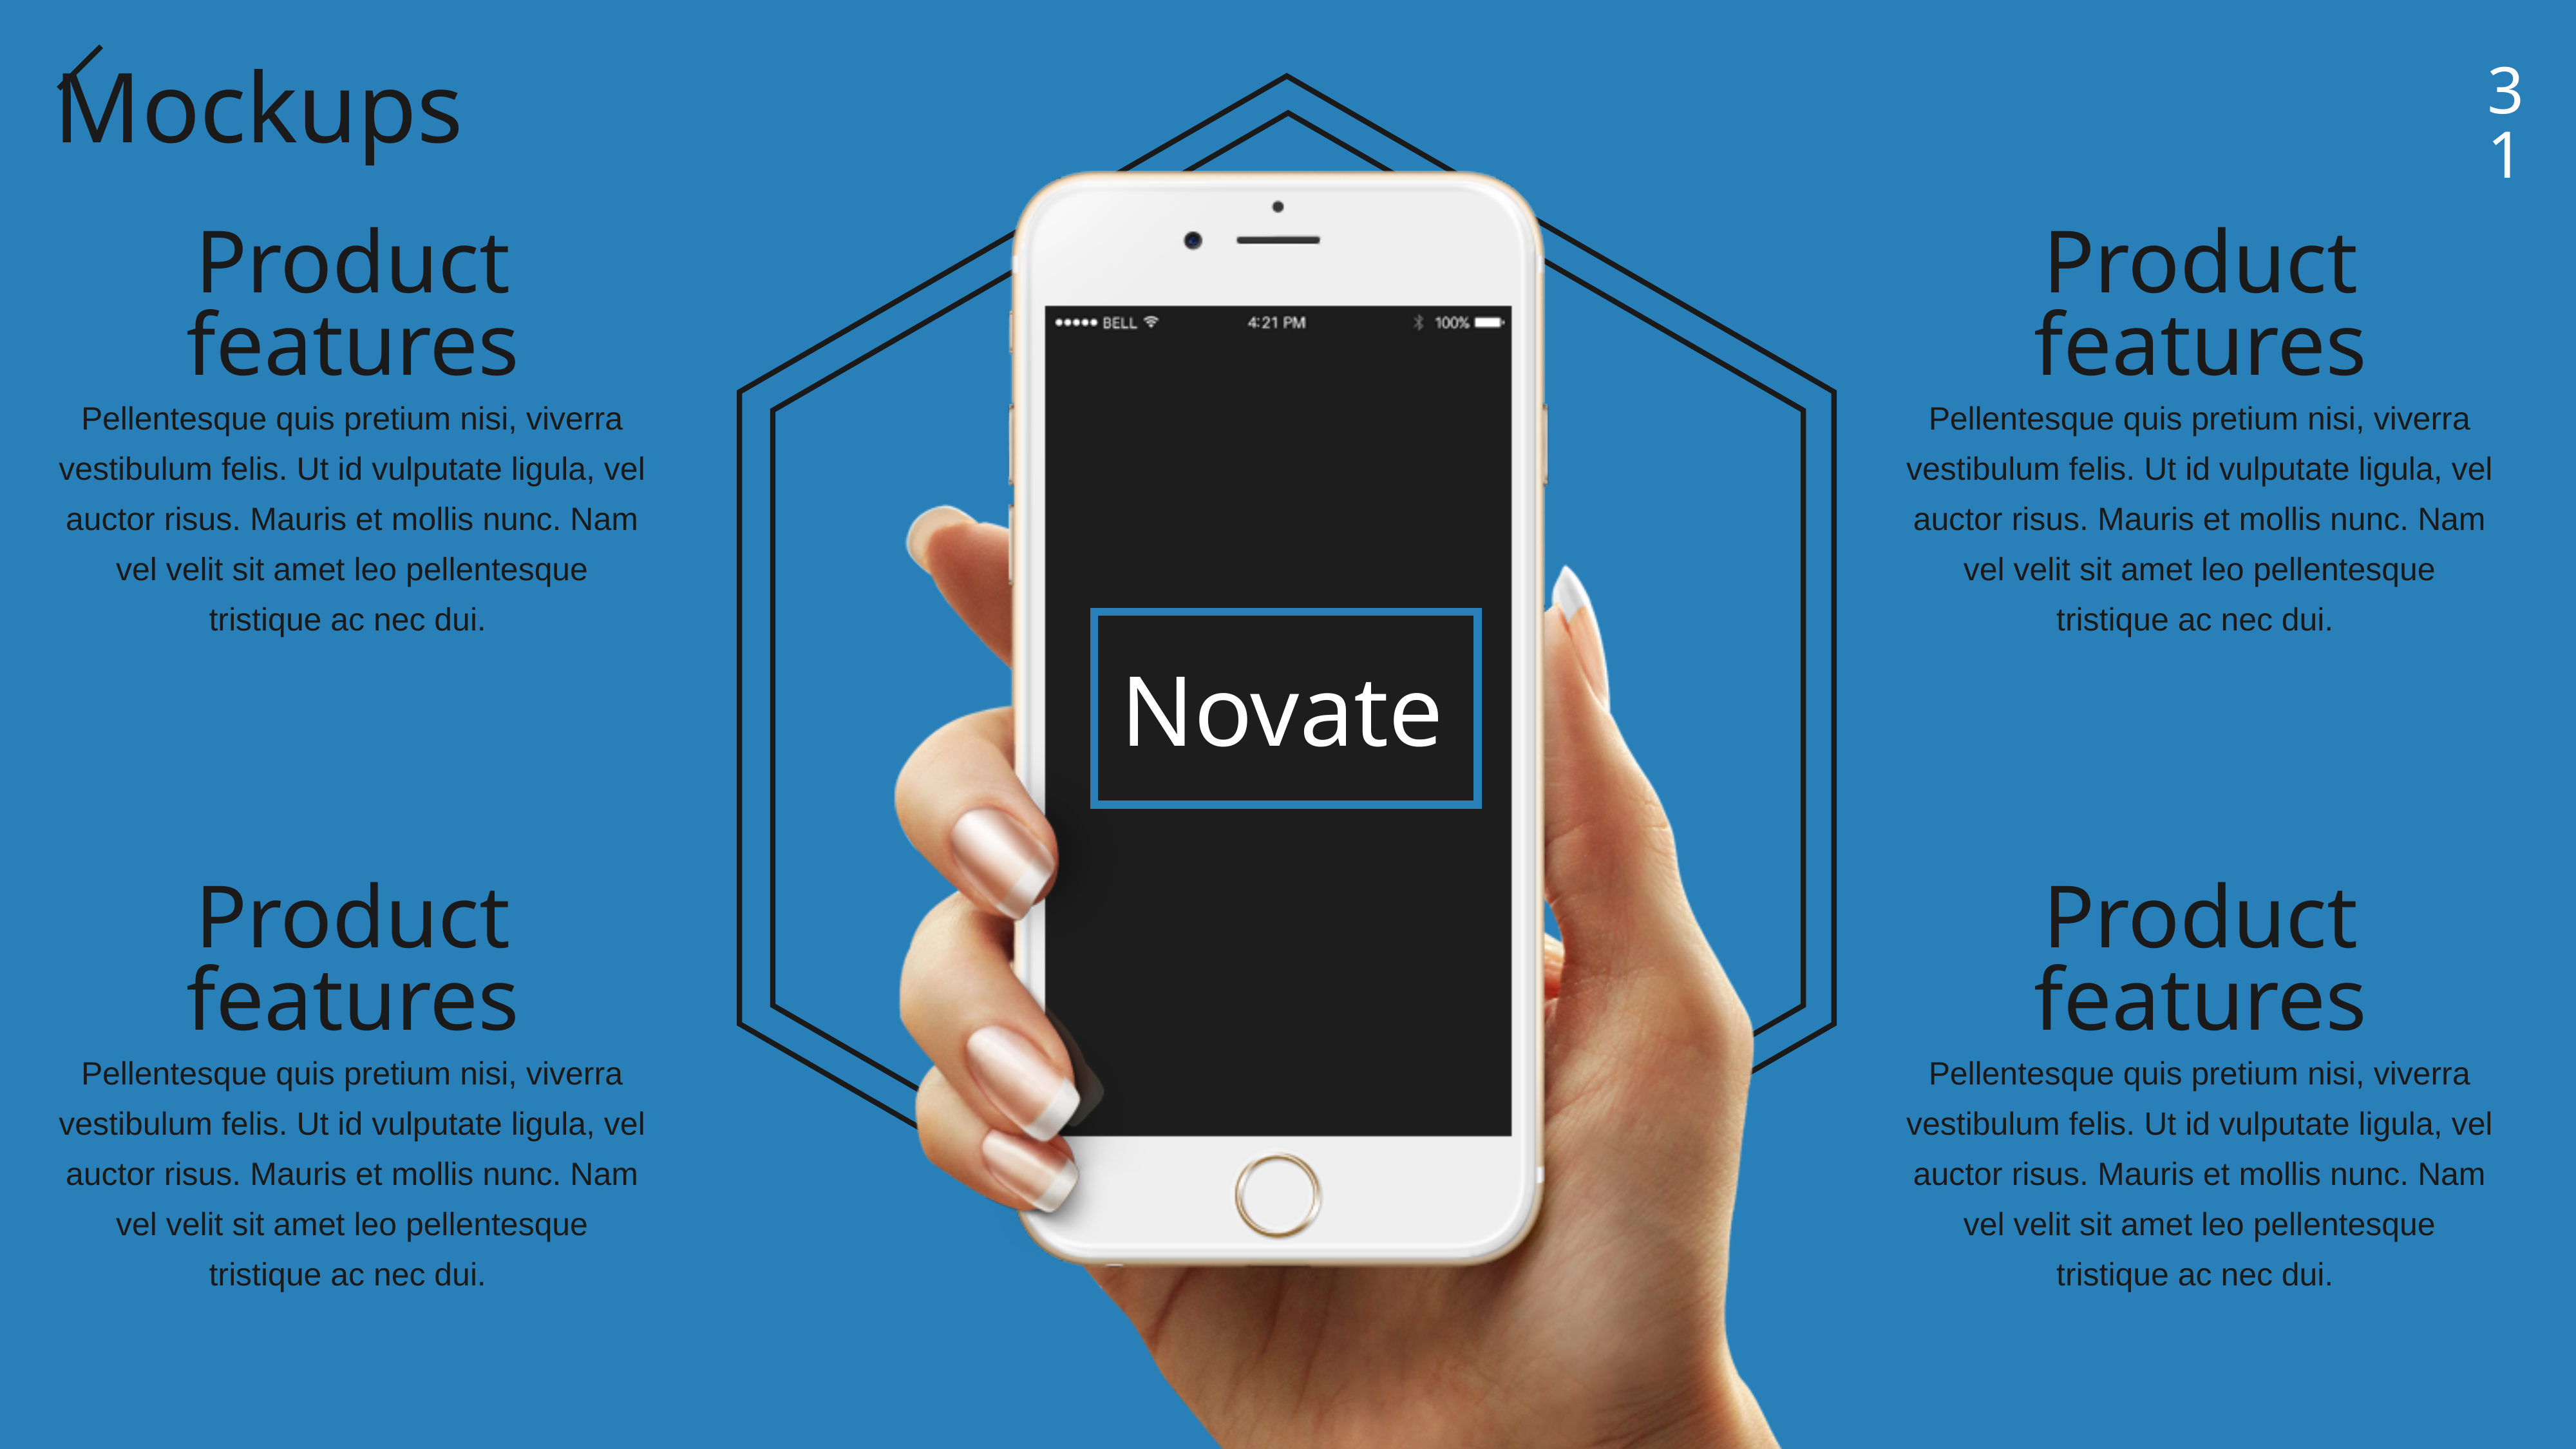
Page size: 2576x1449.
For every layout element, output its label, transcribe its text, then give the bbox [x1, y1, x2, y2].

text_box Pellentesque quis pretium nisi, viverra vestibulum felis. Ut id vulputate ligula, vel auctor risus. Mauris et mollis nunc. Nam vel velit sit amet leo pellentesque tristique ac nec dui. [57, 386, 647, 625]
slide_number 31 [2477, 44, 2535, 122]
text_box Product features [2164, 921, 2485, 1007]
text_box [781, 127, 2164, 1449]
text_box [1198, 75, 1376, 127]
text_box Pellentesque quis pretium nisi, viverra vestibulum felis. Ut id vulputate ligula, vel auctor risus. Mauris et mollis nunc. Nam vel velit sit amet leo pellentesque tristique ac nec dui. [57, 1041, 647, 1280]
text_box Mockups [53, 46, 464, 162]
text_box [739, 368, 781, 1048]
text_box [1094, 611, 1478, 805]
text_box Pellentesque quis pretium nisi, viverra vestibulum felis. Ut id vulputate ligula, vel auctor risus. Mauris et mollis nunc. Nam vel velit sit amet leo pellentesque tristique ac nec dui. [2164, 1041, 2494, 1280]
text_box Product features [68, 266, 638, 352]
text_box Product features [68, 921, 638, 1007]
text_box Product features [2164, 266, 2485, 352]
text_box Pellentesque quis pretium nisi, viverra vestibulum felis. Ut id vulputate ligula, vel auctor risus. Mauris et mollis nunc. Nam vel velit sit amet leo pellentesque tristique ac nec dui. [2164, 386, 2494, 625]
